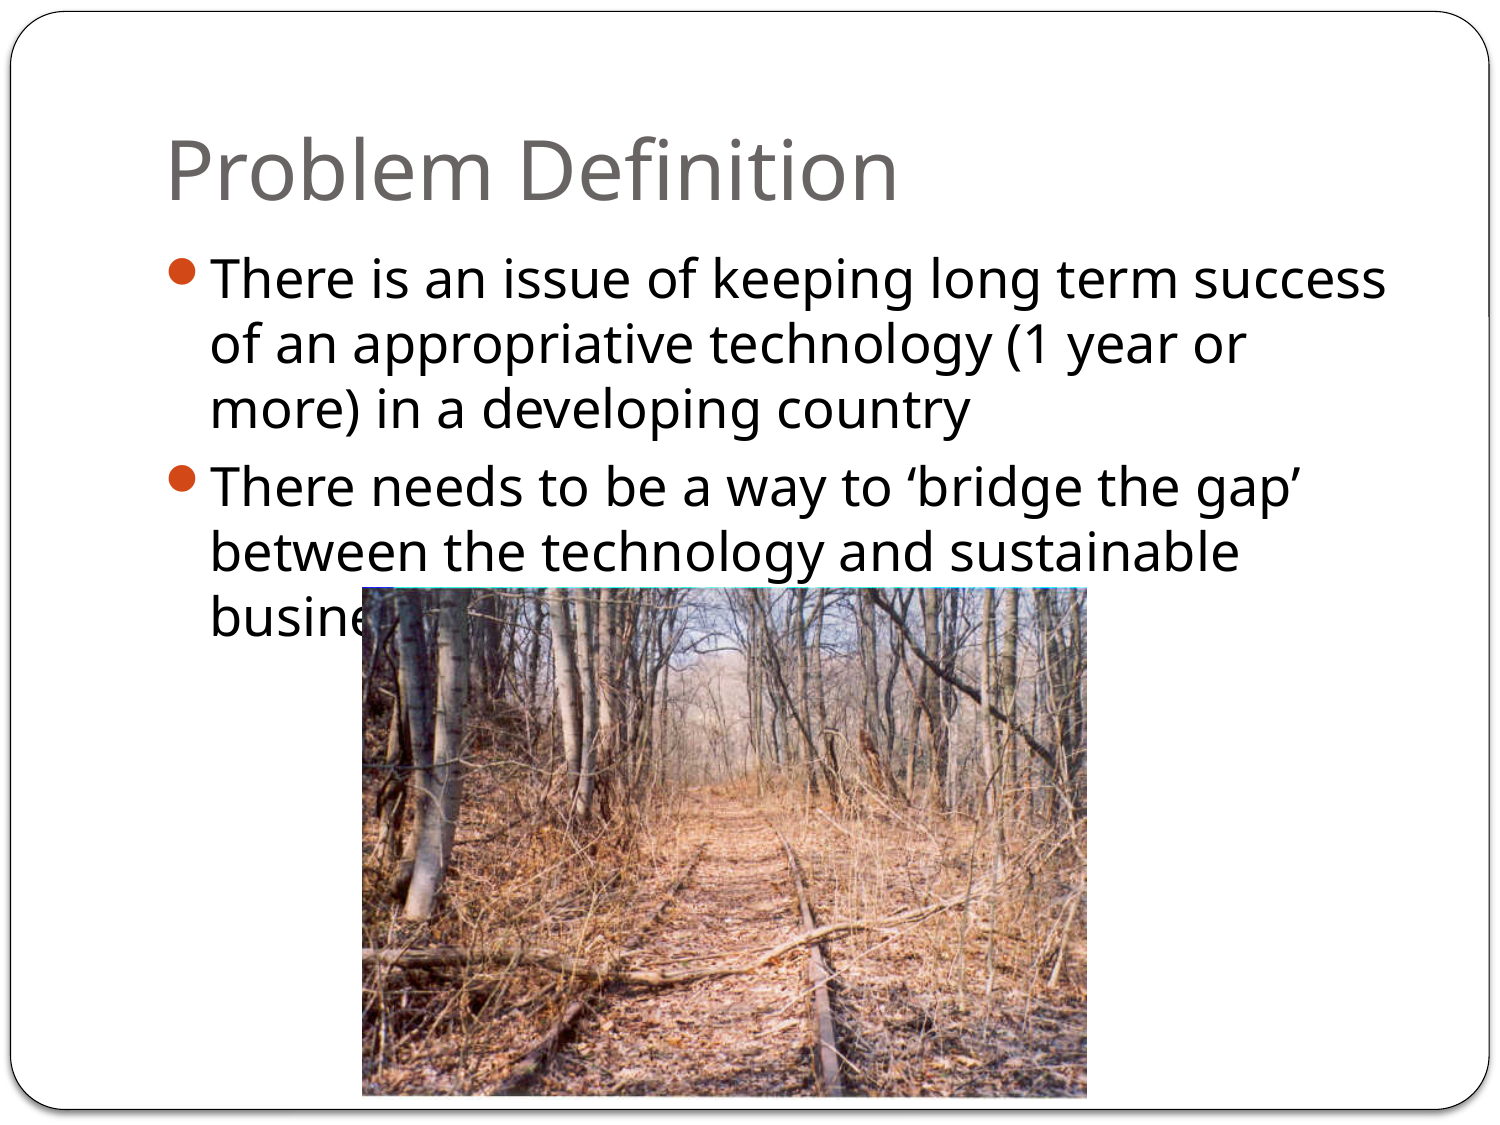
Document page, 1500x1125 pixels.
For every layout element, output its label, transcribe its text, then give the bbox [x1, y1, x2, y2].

list There is an issue of keeping long term success of an appropriative technology (1 year or more) in a developing country There needs to be a way to ‘bridge the gap’ between the technology and sustainable business [150, 237, 1425, 988]
picture [362, 587, 1087, 1100]
title Problem Definition [150, 45, 1425, 233]
